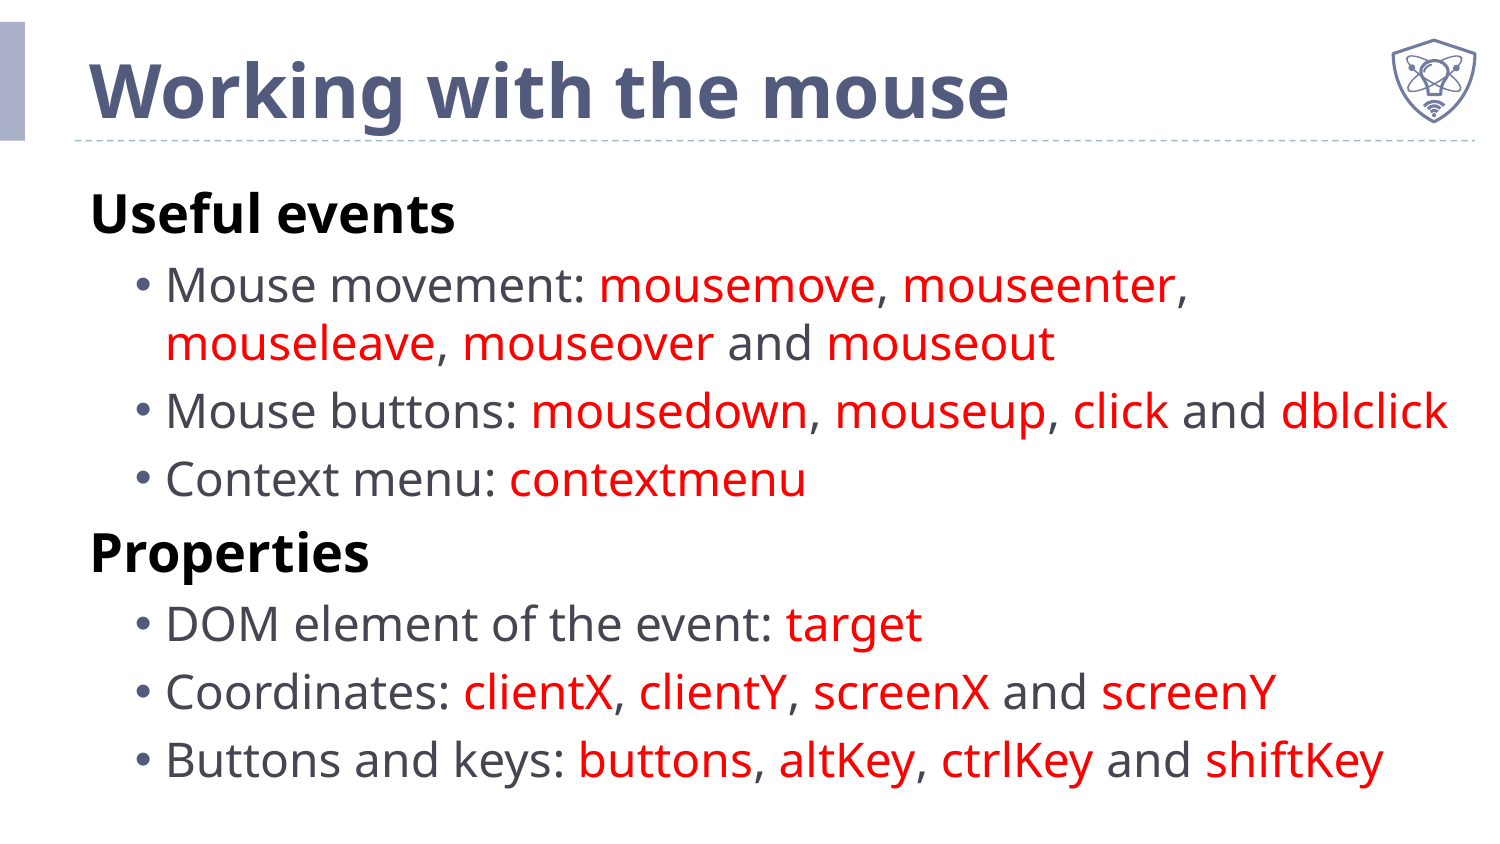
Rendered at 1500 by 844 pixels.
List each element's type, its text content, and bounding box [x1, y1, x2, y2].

title Working with the mouse [75, 18, 1475, 141]
list Useful events Mouse movement: mousemove, mouseenter, mouseleave, mouseover and mouseout Mouse buttons: mousedown, mouseup, click and dblclick Context menu: contextmenu Properties DOM element of the event: target Coordinates: clientX, clientY, screenX and screenY Buttons and keys: buttons, altKey, ctrlKey and shiftKey [75, 171, 1475, 835]
